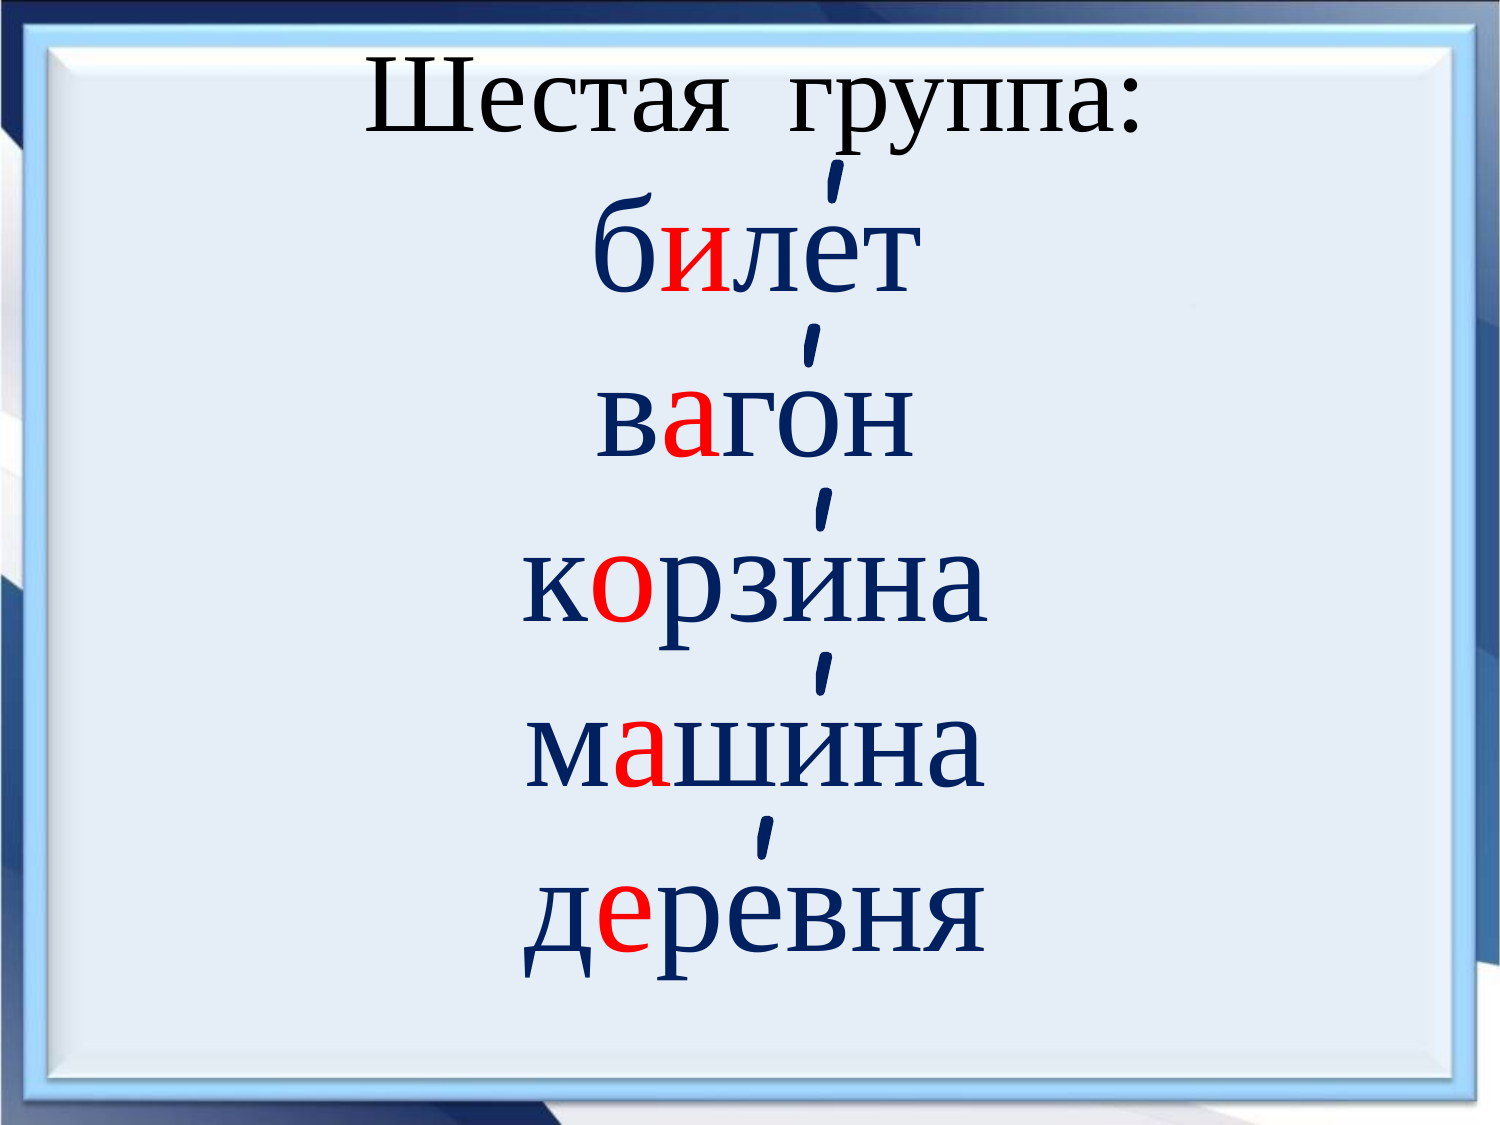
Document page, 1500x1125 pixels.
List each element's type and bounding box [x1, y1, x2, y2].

text_box [70, 11, 1442, 997]
picture [0, 0, 1500, 1125]
